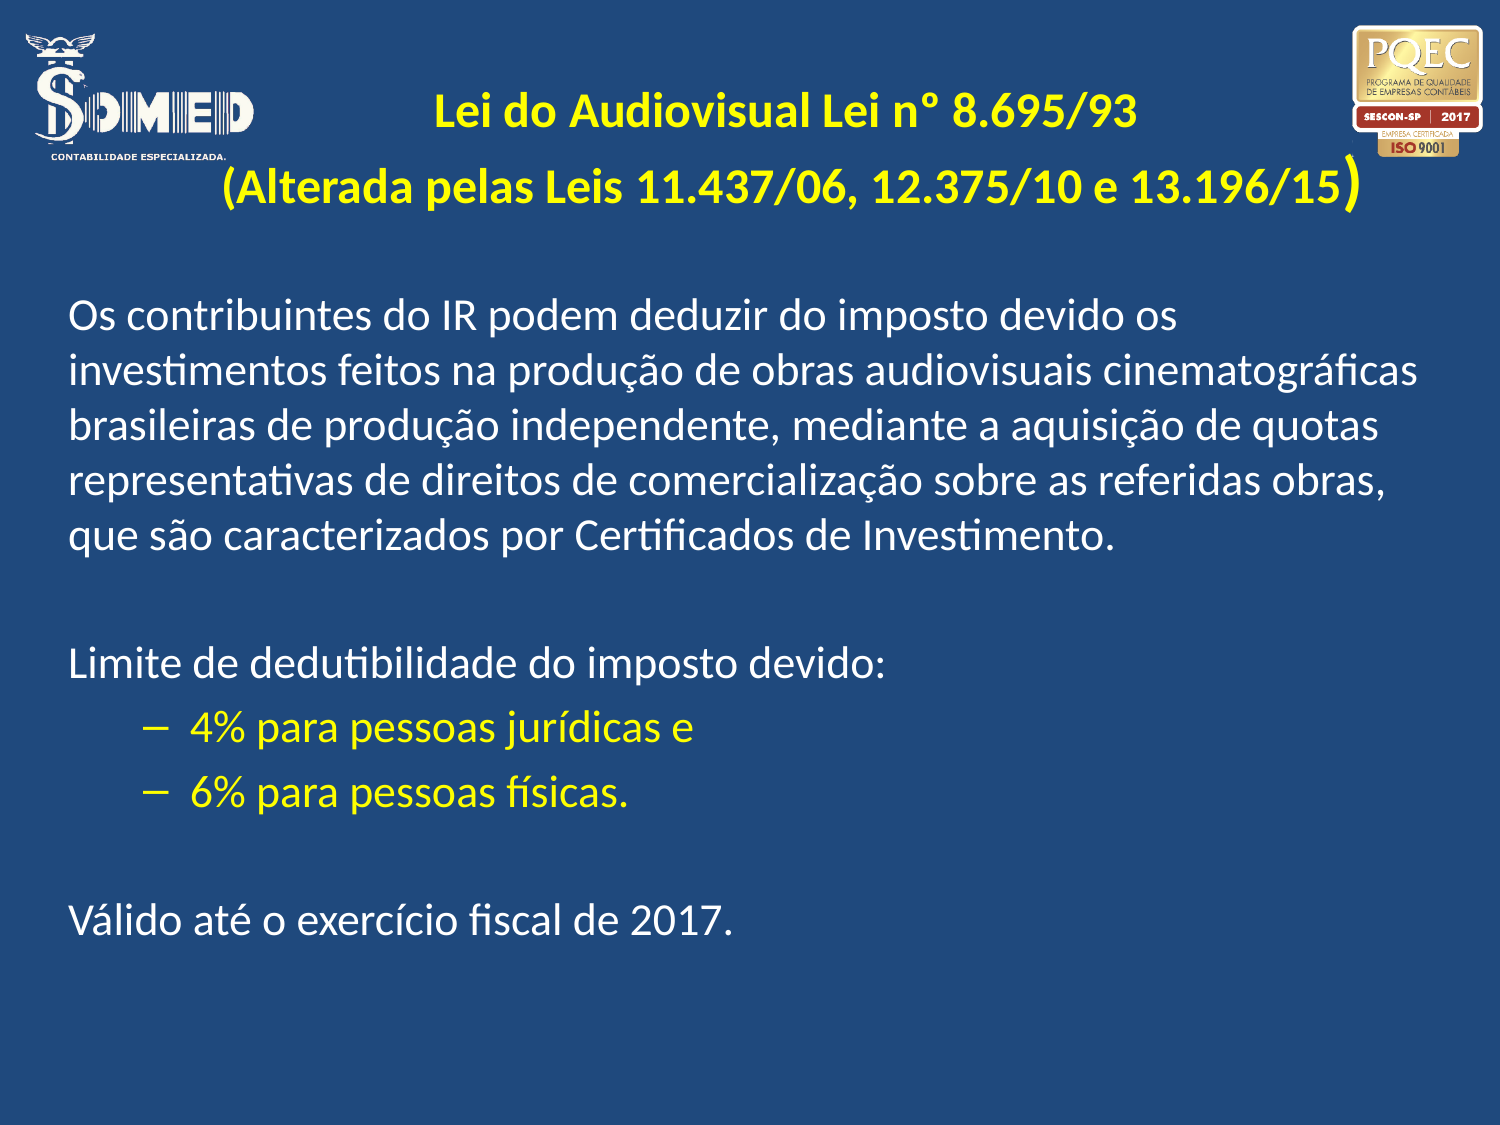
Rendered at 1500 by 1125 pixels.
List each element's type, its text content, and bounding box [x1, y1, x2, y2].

title Lei do Audiovisual Lei nº 8.695/93 (Alterada pelas Leis 11.437/06, 12.375/10 e 13.196/15) [117, 53, 1468, 241]
list Os contribuintes do IR podem deduzir do imposto devido os investimentos feitos na produção de obras audiovisuais cinematográficas brasileiras de produção independente, mediante a aquisição de quotas representativas de direitos de comercialização sobre as referidas obras, que são caracterizados por Certificados de Investimento. Limite de dedutibilidade do imposto devido: 4% para pessoas jurídicas e 6% para pessoas físicas. Válido até o exercício fiscal de 2017. [53, 208, 1451, 1094]
picture [17, 27, 266, 184]
picture [1352, 25, 1483, 157]
